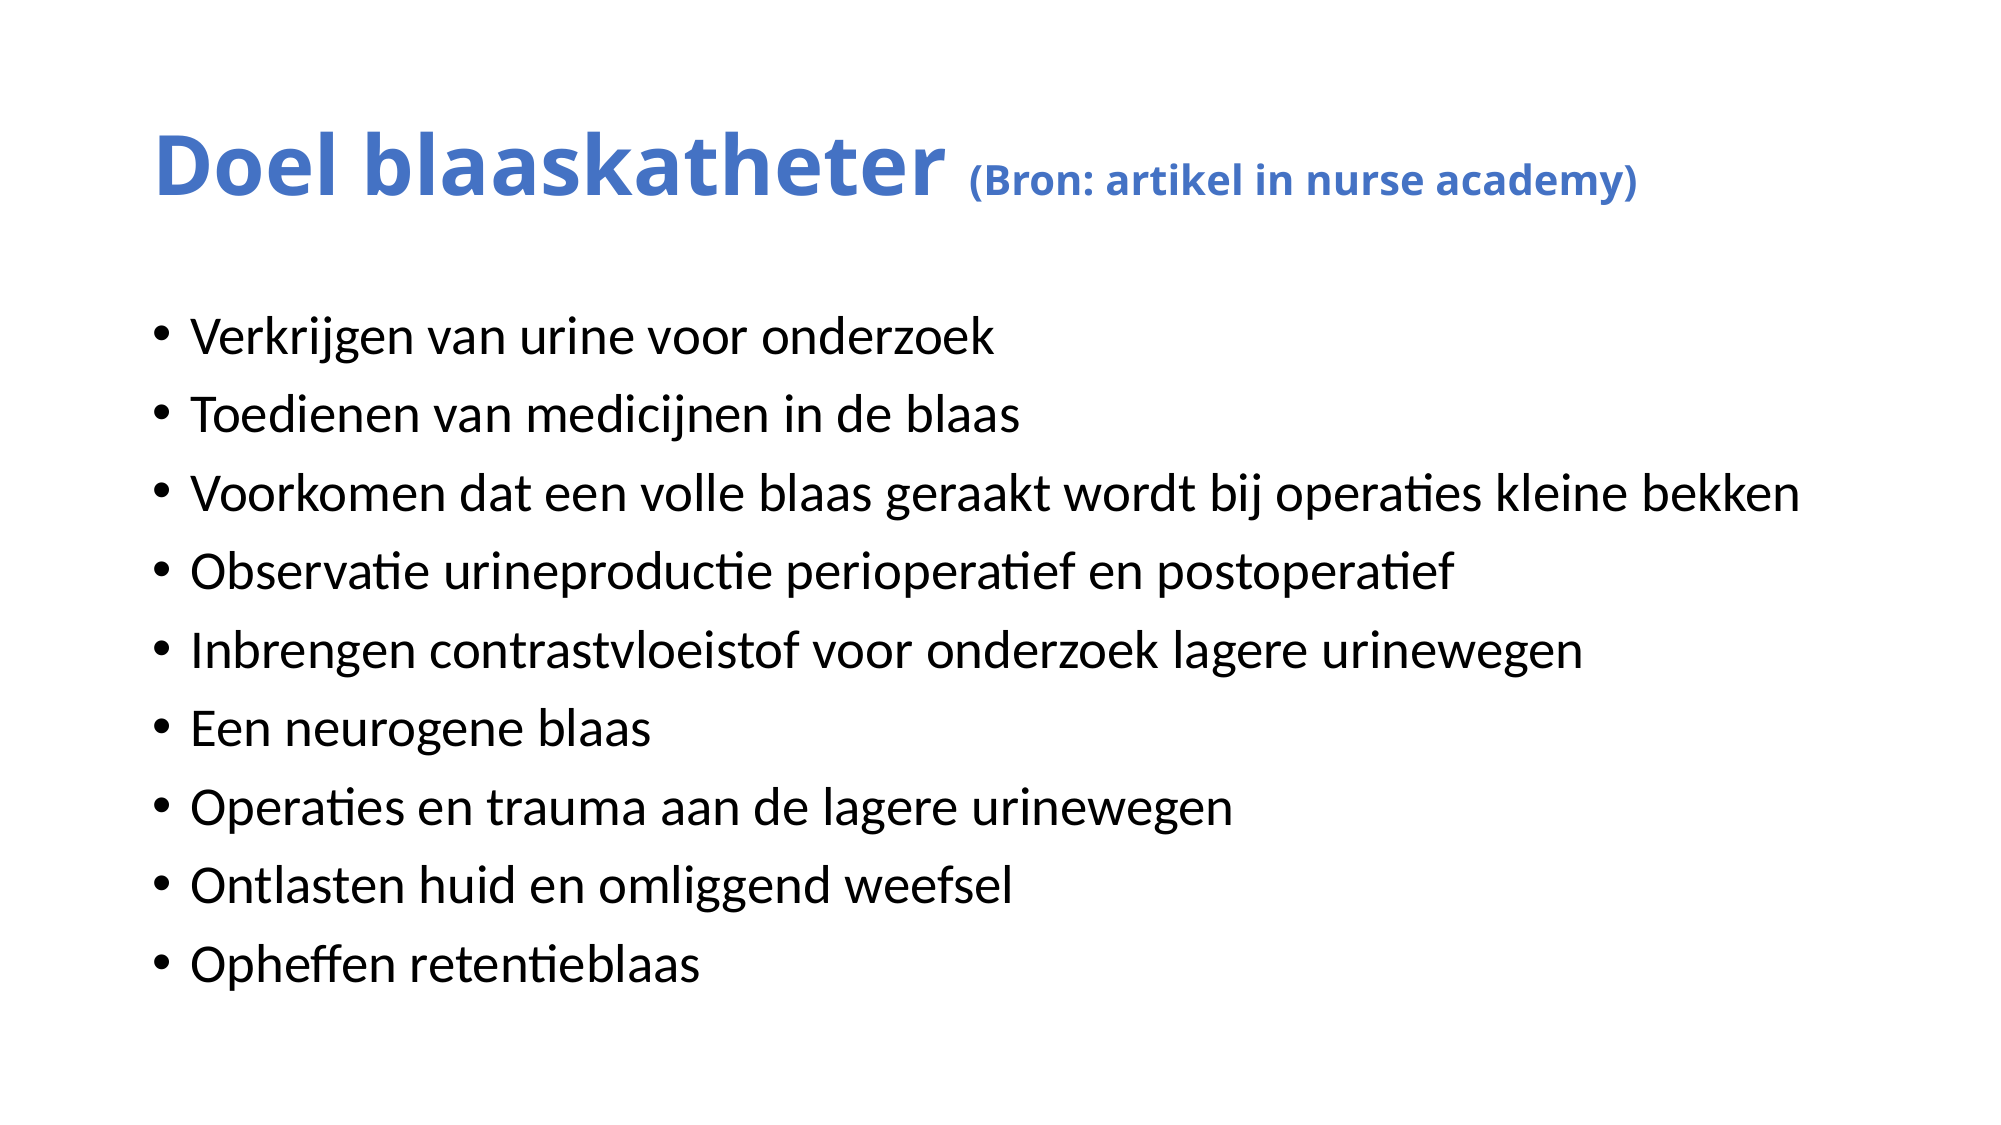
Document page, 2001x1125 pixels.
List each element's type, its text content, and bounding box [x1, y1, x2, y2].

list Verkrijgen van urine voor onderzoek Toedienen van medicijnen in de blaas Voorkomen dat een volle blaas geraakt wordt bij operaties kleine bekken Observatie urineproductie perioperatief en postoperatief Inbrengen contrastvloeistof voor onderzoek lagere urinewegen Een neurogene blaas Operaties en trauma aan de lagere urinewegen Ontlasten huid en omliggend weefsel Opheffen retentieblaas [137, 299, 1863, 1014]
title Doel blaaskatheter (Bron: artikel in nurse academy) [137, 59, 1863, 278]
